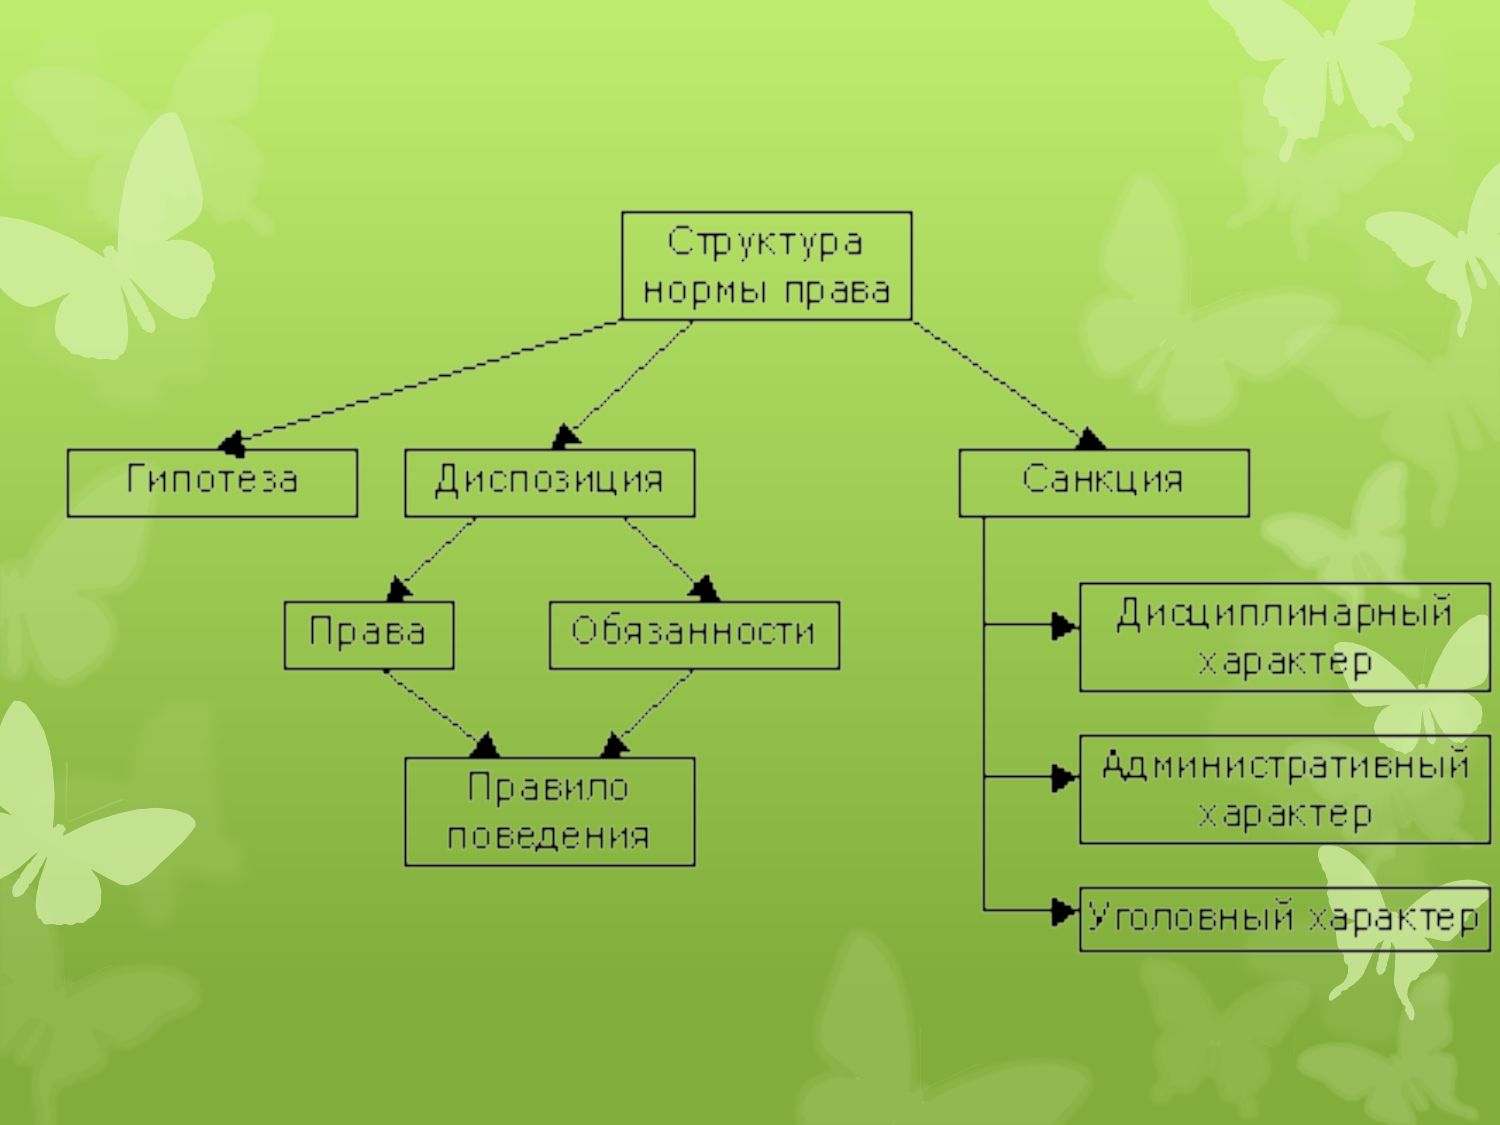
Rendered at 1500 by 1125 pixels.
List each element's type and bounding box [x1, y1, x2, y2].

list [64, 207, 1500, 958]
